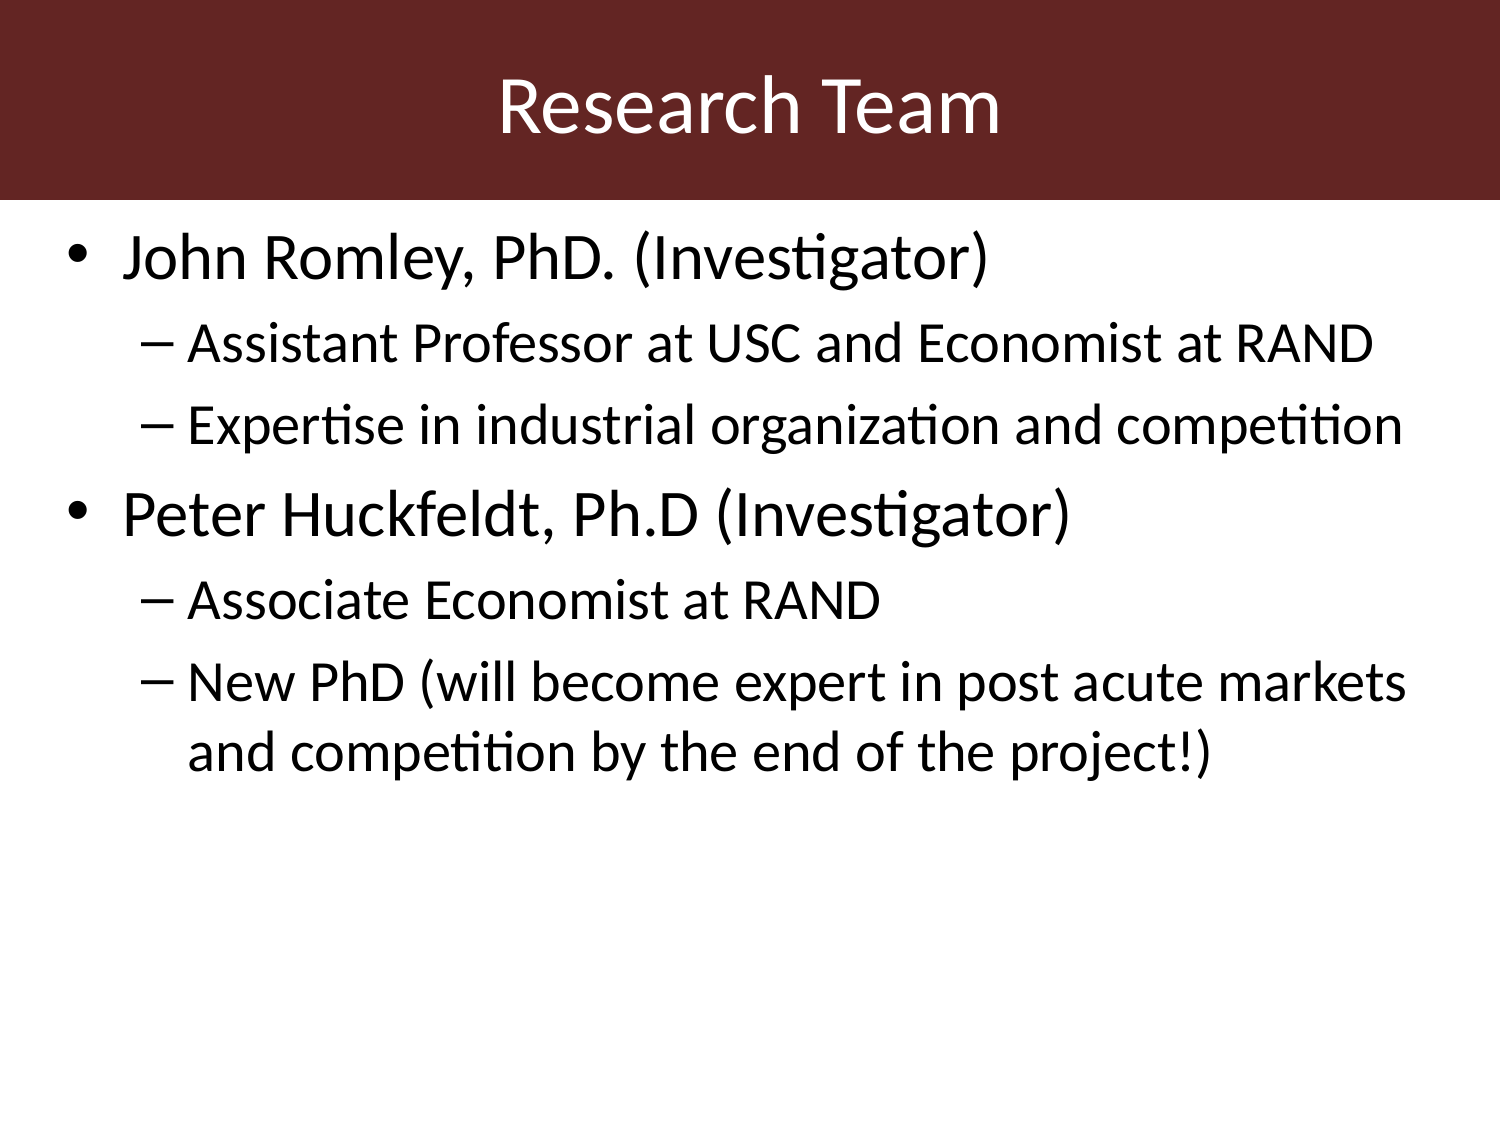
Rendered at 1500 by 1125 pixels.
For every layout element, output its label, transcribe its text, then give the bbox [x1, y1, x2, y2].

list John Romley, PhD. (Investigator) Assistant Professor at USC and Economist at RAND Expertise in industrial organization and competition Peter Huckfeldt, Ph.D (Investigator) Associate Economist at RAND New PhD (will become expert in post acute markets and competition by the end of the project!) [50, 204, 1450, 1046]
text_box [0, 0, 1500, 200]
title Research Team [74, 24, 1426, 176]
